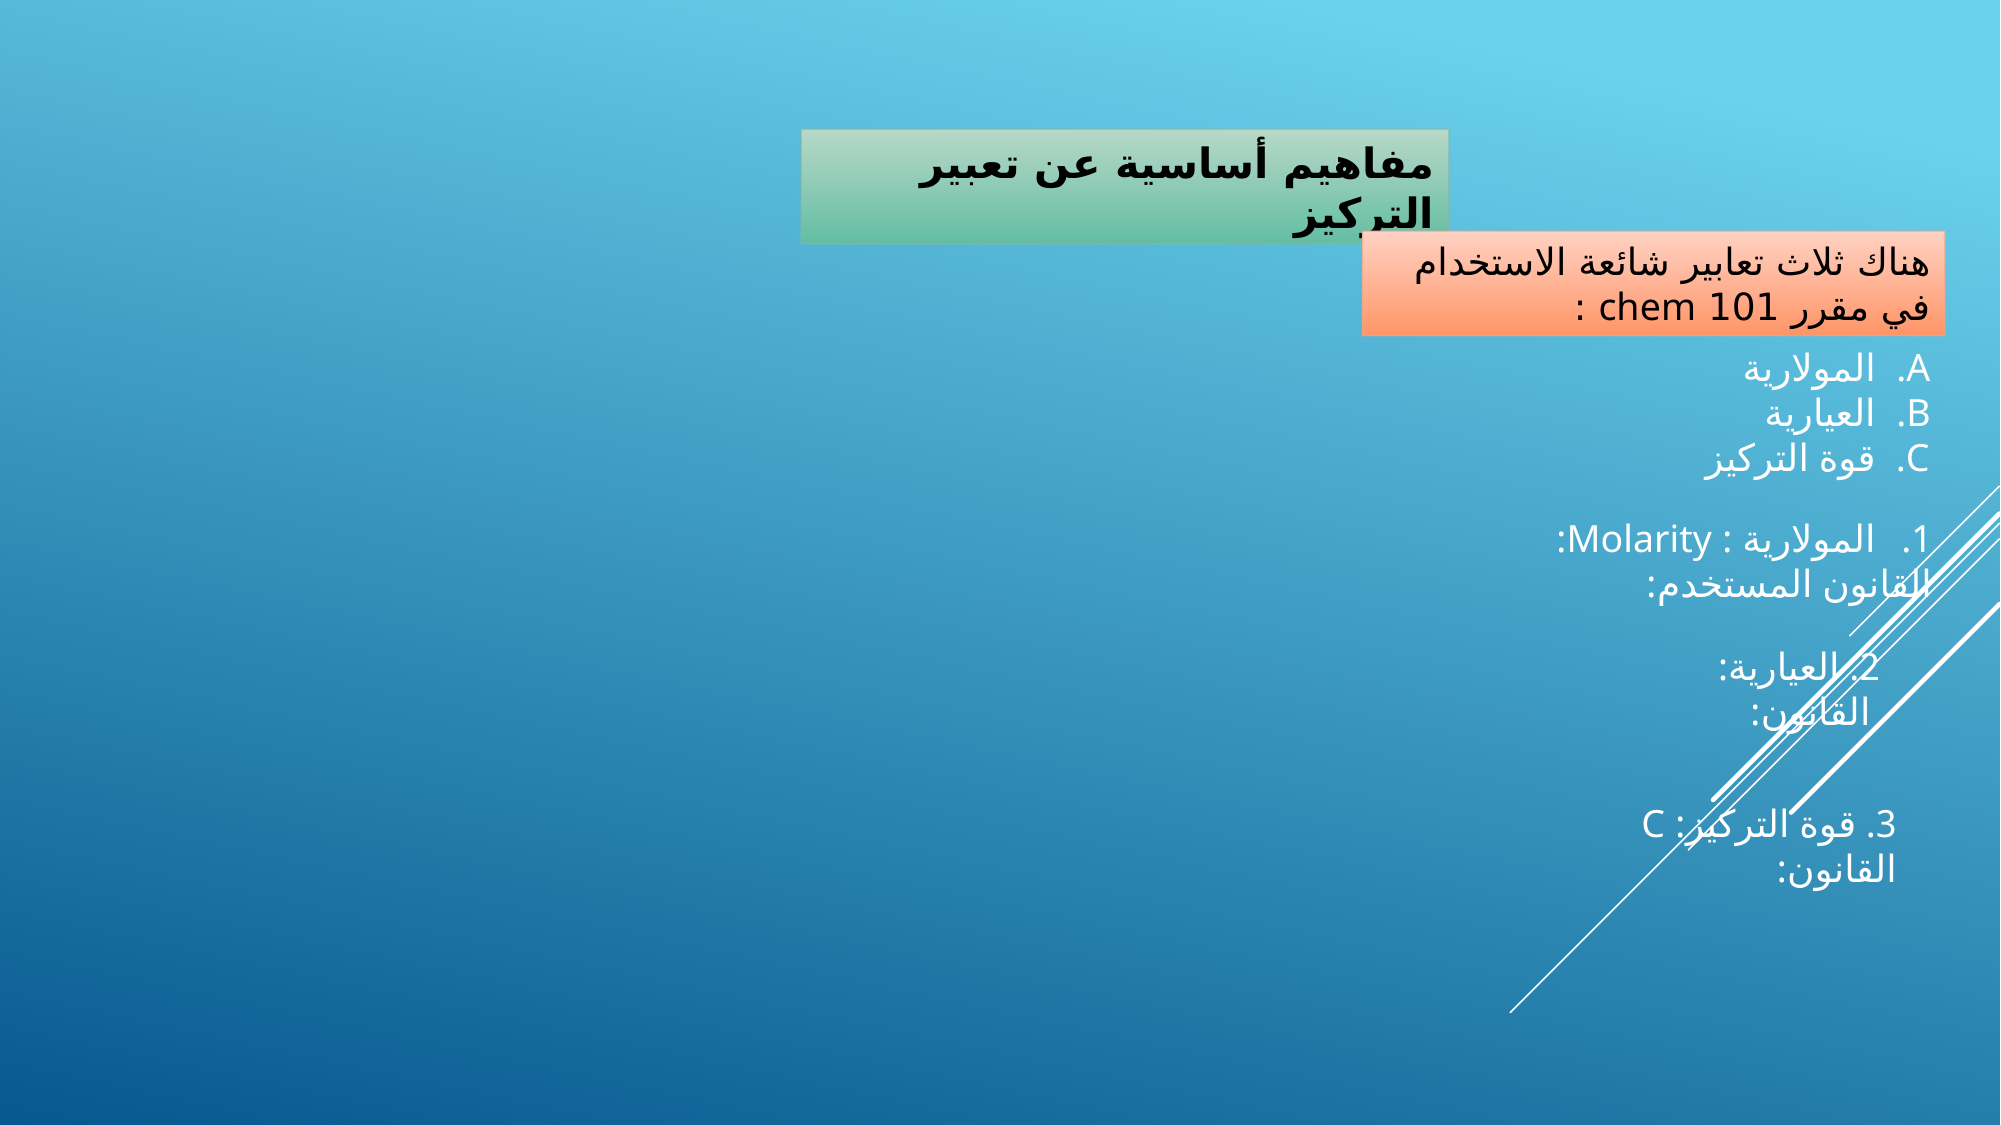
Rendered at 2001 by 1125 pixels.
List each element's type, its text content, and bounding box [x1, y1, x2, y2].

text_box المولارية العيارية قوة التركيز [1244, 337, 1947, 487]
text_box 3. قوة التركيز: C القانون: [1319, 793, 1912, 898]
text_box 2. العيارية: القانون: [1296, 635, 1895, 741]
text_box هناك ثلاث تعابير شائعة الاستخدام في مقرر 101 chem : [1362, 230, 1946, 336]
text_box المولارية : Molarity: القانون المستخدم: [1215, 508, 1947, 613]
text_box مفاهيم أساسية عن تعبير التركيز [800, 128, 1450, 245]
